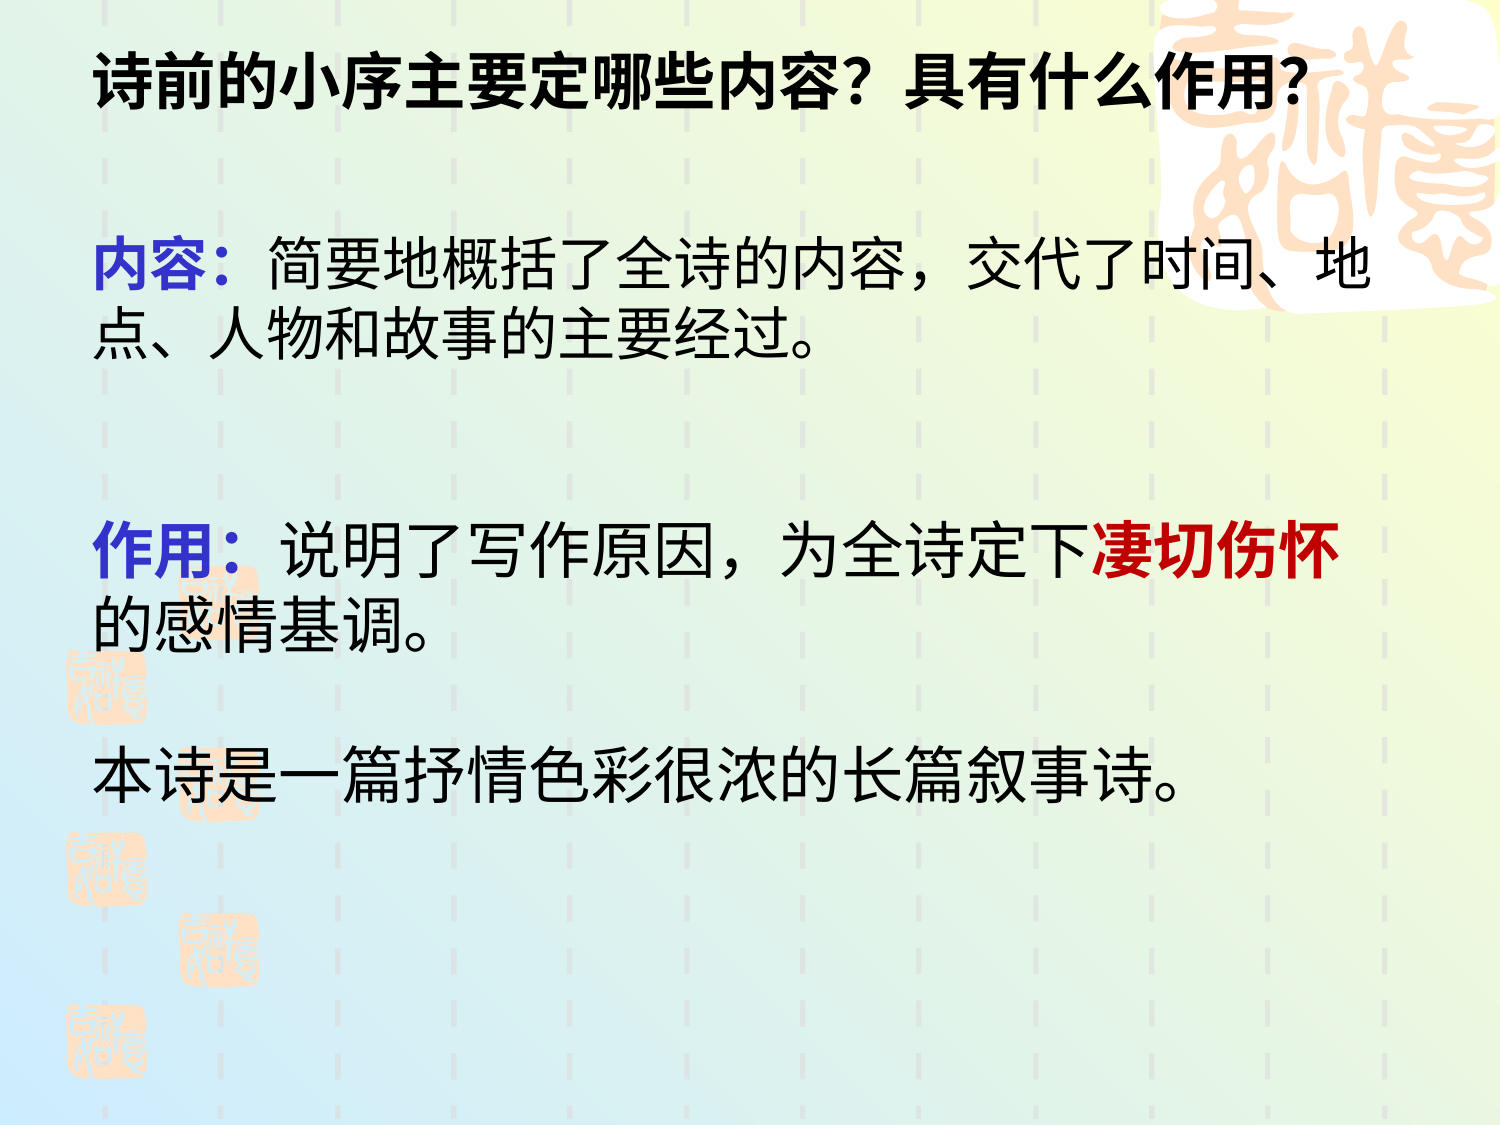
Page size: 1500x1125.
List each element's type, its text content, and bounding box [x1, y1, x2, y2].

text_box 诗前的小序主要定哪些内容？具有什么作用？ [76, 35, 1376, 125]
text_box 内容：简要地概括了全诗的内容，交代了时间、地点、人物和故事的主要经过。 [76, 219, 1400, 375]
text_box 作用：说明了写作原因，为全诗定下凄切伤怀的感情基调。 本诗是一篇抒情色彩很浓的长篇叙事诗。 [76, 503, 1400, 863]
